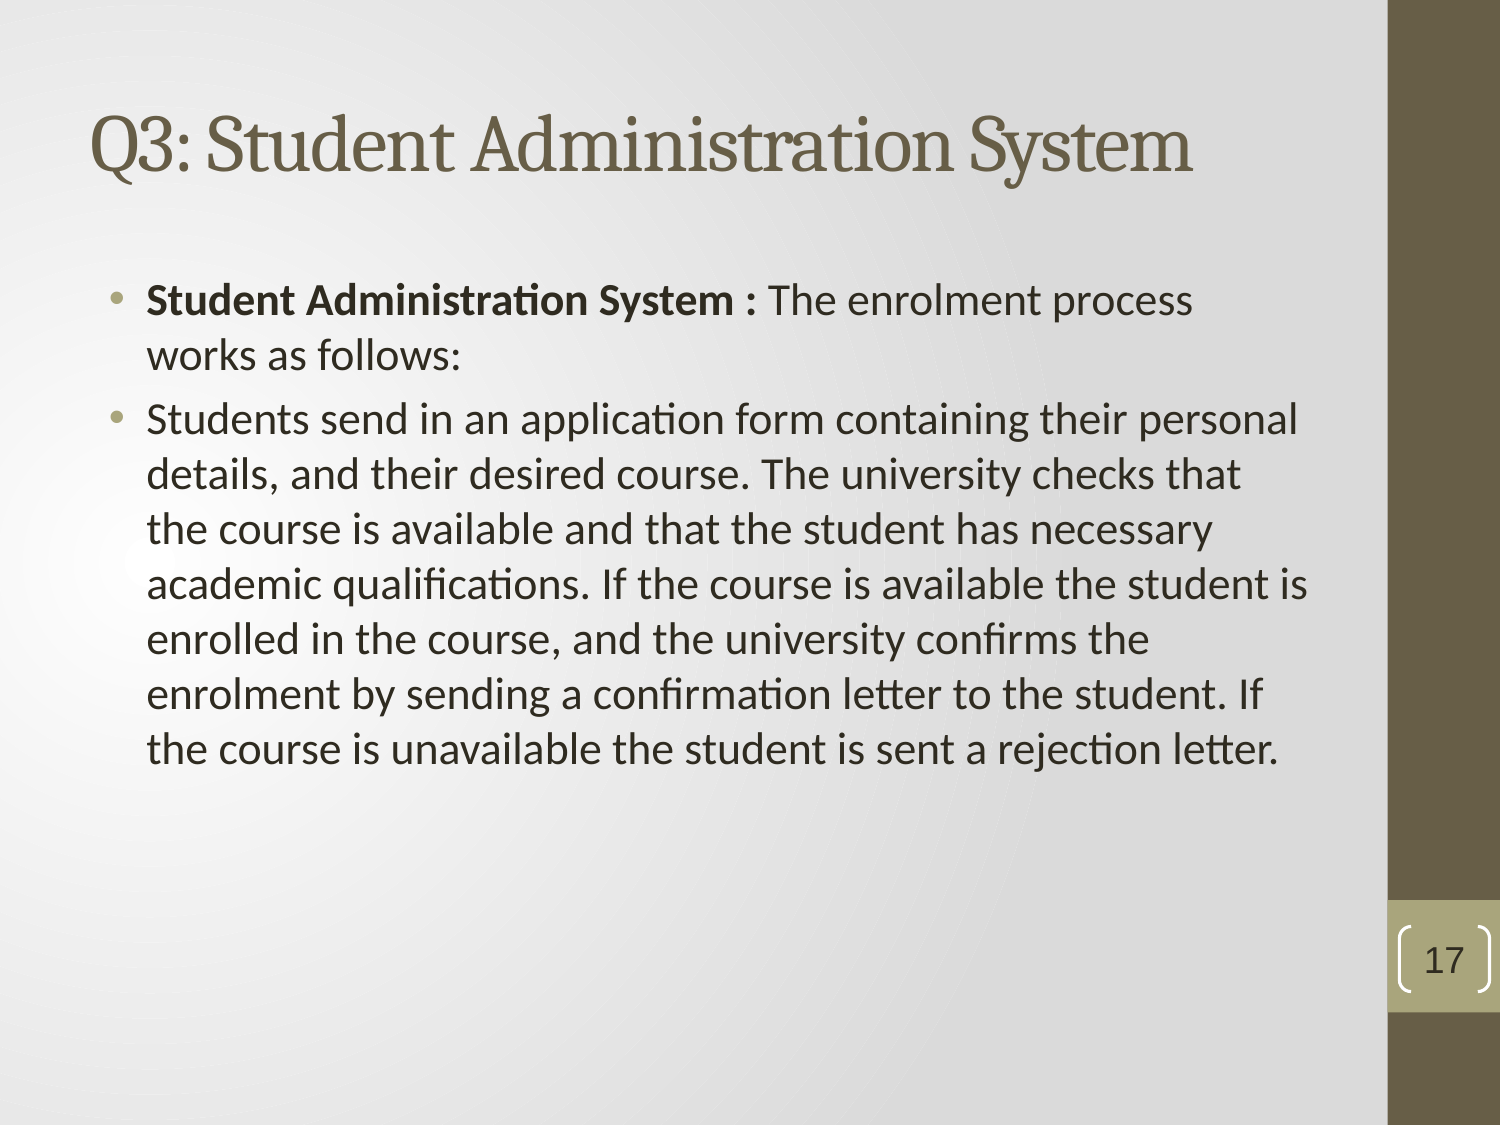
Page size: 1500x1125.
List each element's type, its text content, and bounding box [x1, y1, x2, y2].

slide_number 17 [1397, 924, 1492, 994]
title Q3: Student Administration System [75, 45, 1325, 233]
list Student Administration System : The enrolment process works as follows: Students send in an application form containing their personal details, and their desired course. The university checks that the course is available and that the student has necessary academic qualifications. If the course is available the student is enrolled in the course, and the university confirms the enrolment by sending a confirmation letter to the student. If the course is unavailable the student is sent a rejection letter. [74, 262, 1326, 1051]
